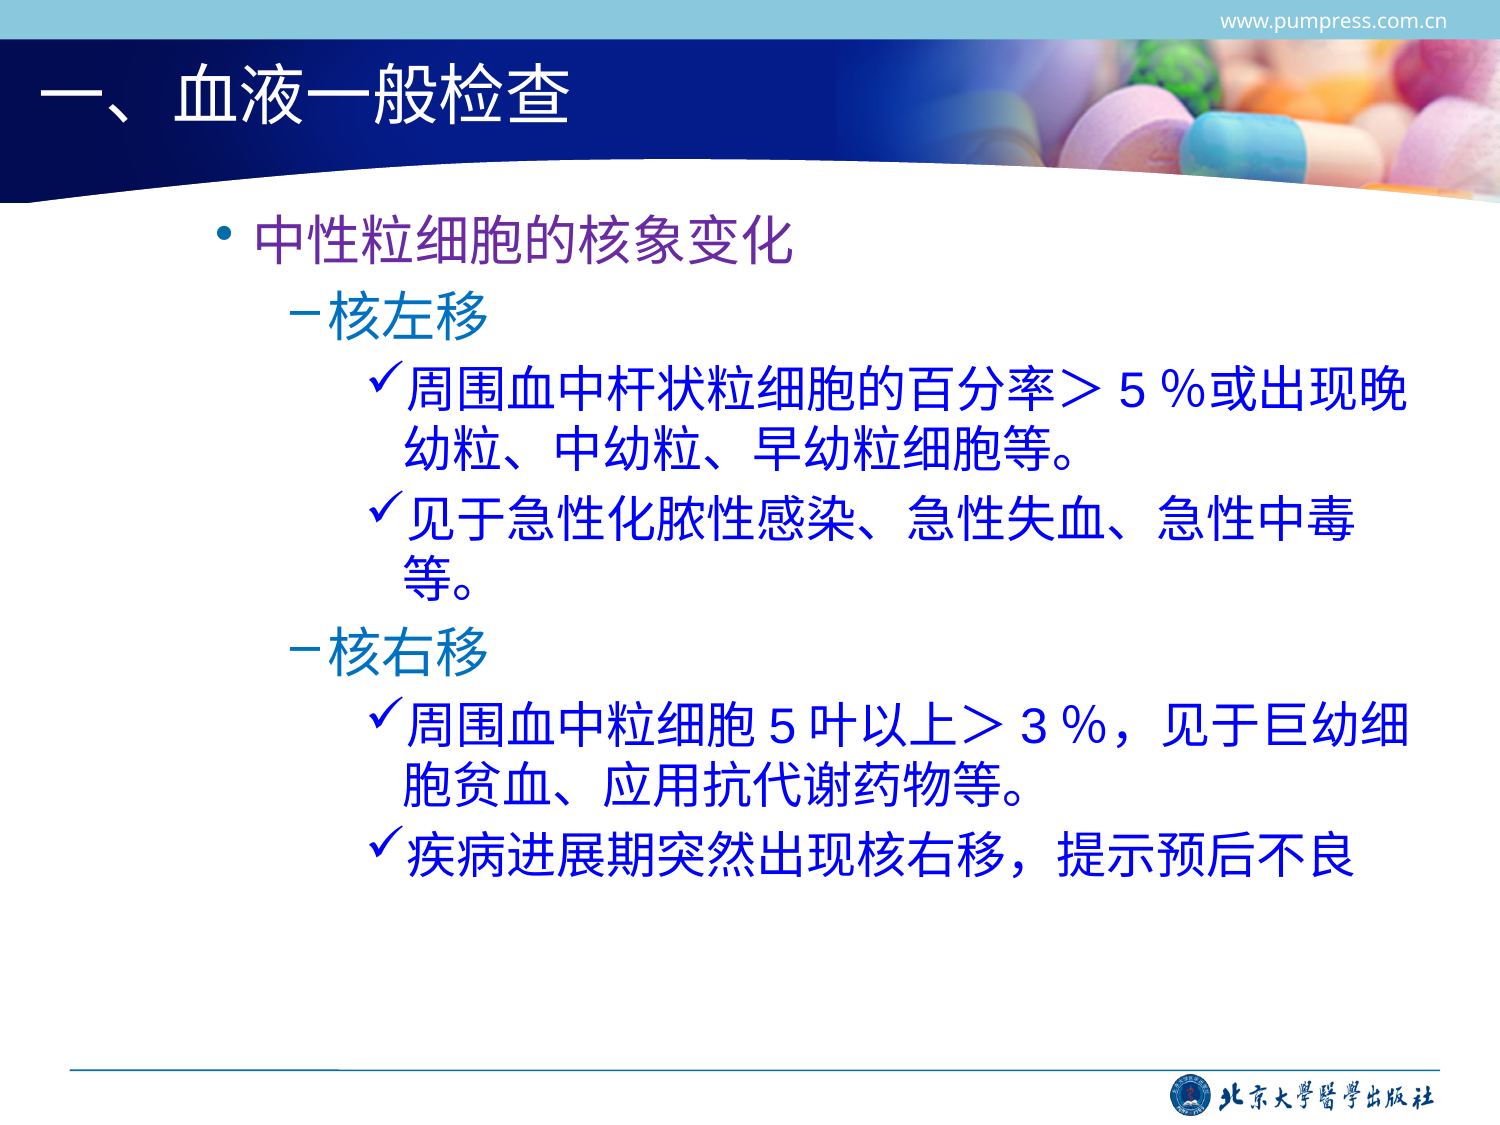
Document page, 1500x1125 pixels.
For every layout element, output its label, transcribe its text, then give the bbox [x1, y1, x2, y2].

list 中性粒细胞的核象变化 核左移 周围血中杆状粒细胞的百分率＞5％或出现晚幼粒、中幼粒、早幼粒细胞等。 见于急性化脓性感染、急性失血、急性中毒等。 核右移 周围血中粒细胞5叶以上＞3％，见于巨幼细胞贫血、应用抗代谢药物等。 疾病进展期突然出现核右移，提示预后不良 [49, 198, 1463, 1026]
picture [0, 40, 1500, 203]
slide_number www.pumpress.com.cn [1024, 0, 1463, 38]
title 一、血液一般检查 [23, 46, 1349, 140]
picture [1170, 1074, 1436, 1118]
